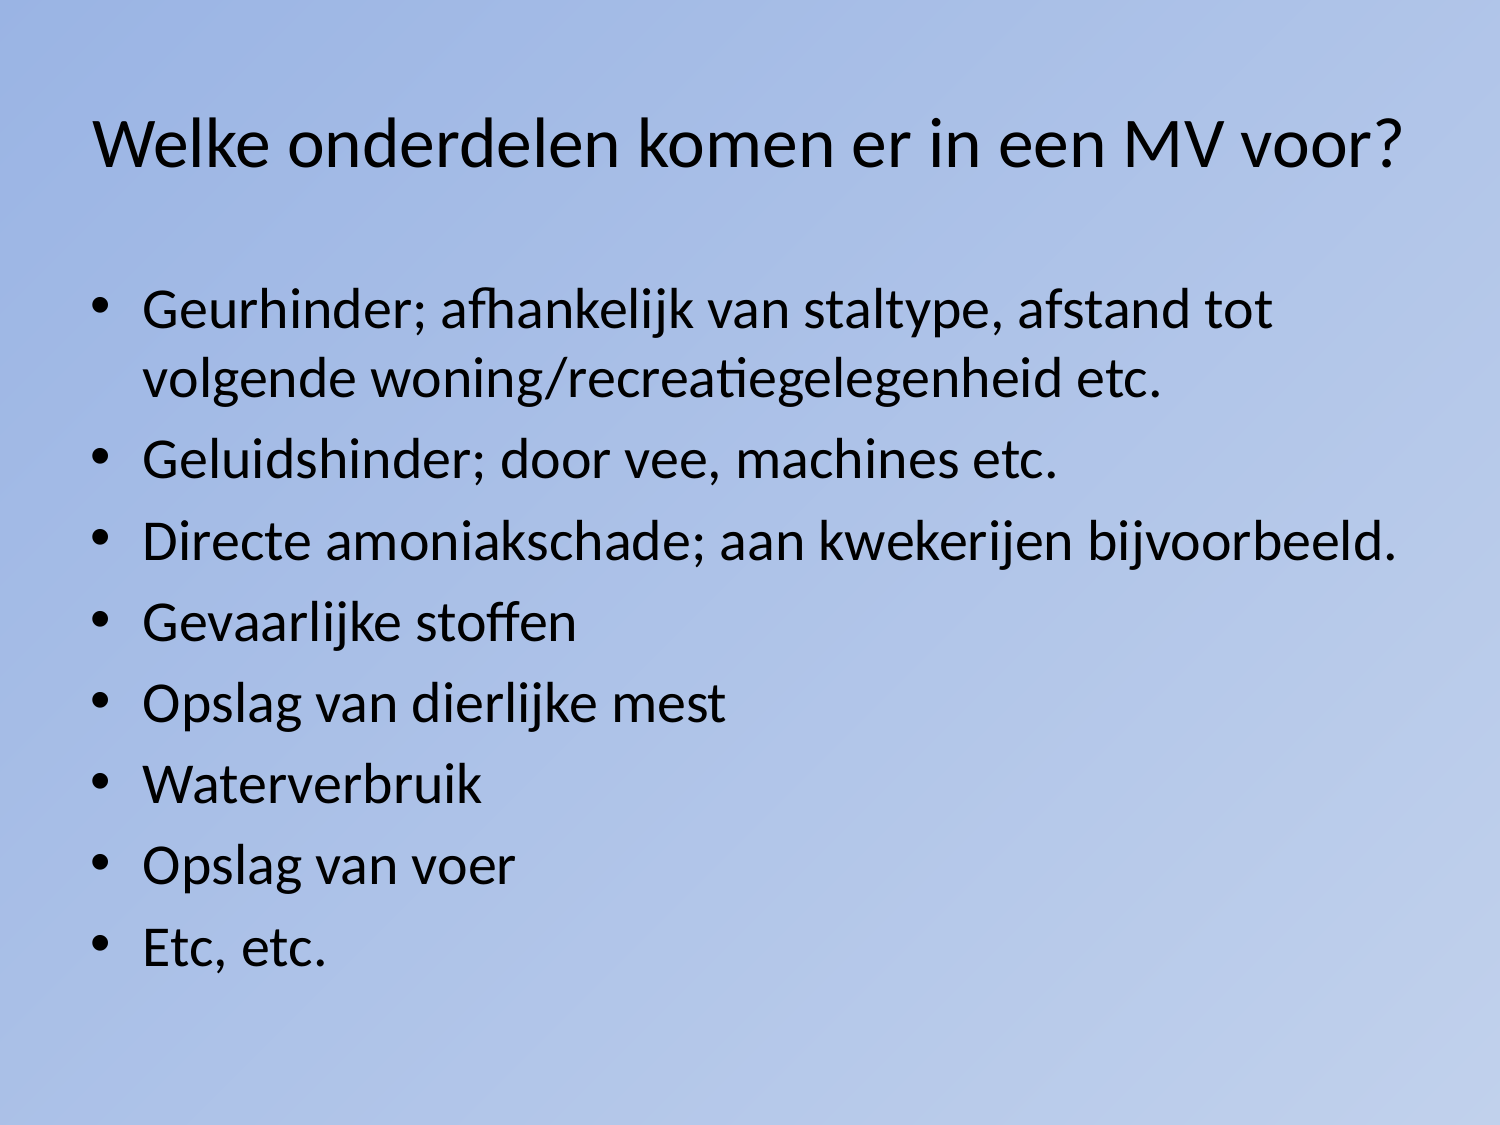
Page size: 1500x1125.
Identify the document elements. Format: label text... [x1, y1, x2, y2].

title Welke onderdelen komen er in een MV voor? [74, 44, 1426, 233]
list Geurhinder; afhankelijk van staltype, afstand tot volgende woning/recreatiegelegenheid etc. Geluidshinder; door vee, machines etc. Directe amoniakschade; aan kwekerijen bijvoorbeeld. Gevaarlijke stoffen Opslag van dierlijke mest Waterverbruik Opslag van voer Etc, etc. [74, 262, 1426, 1006]
